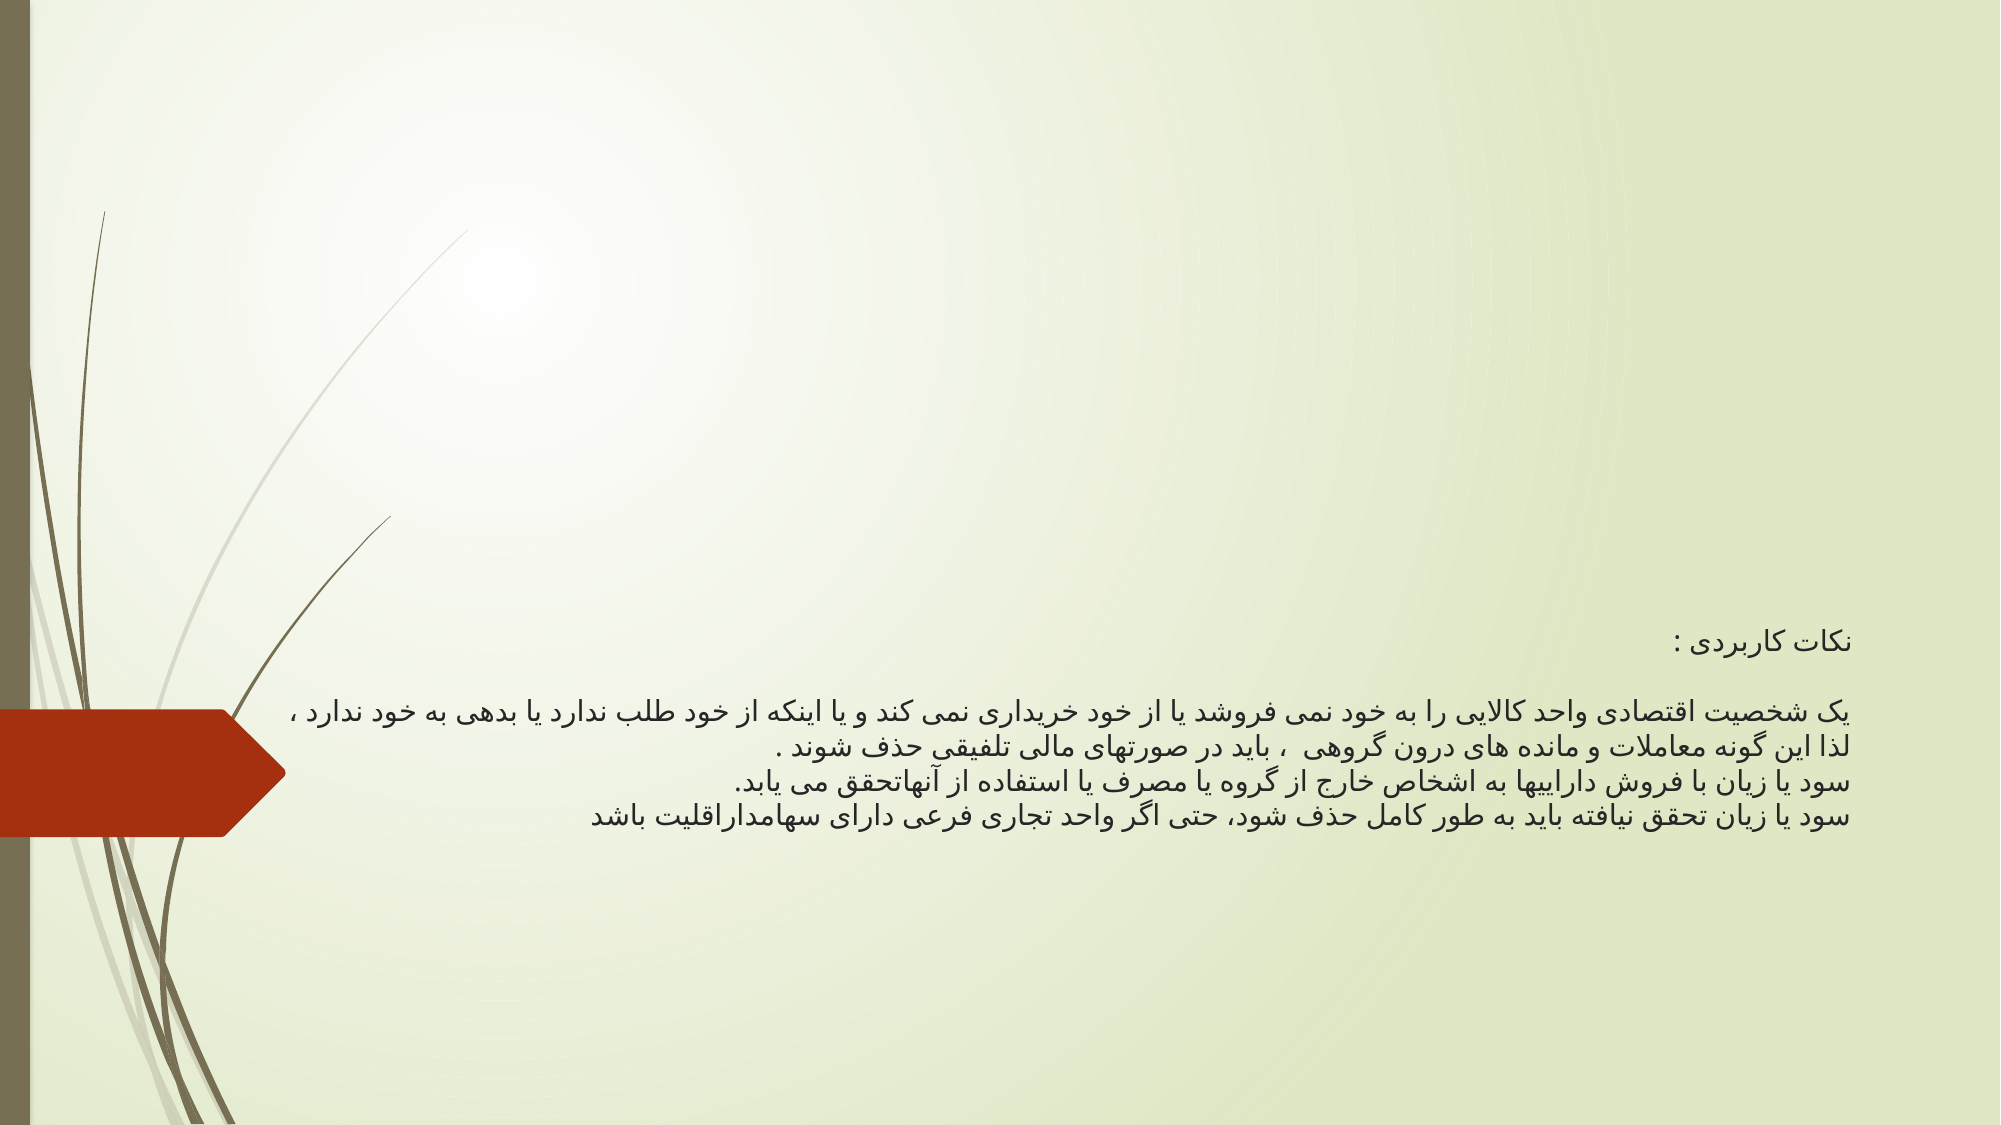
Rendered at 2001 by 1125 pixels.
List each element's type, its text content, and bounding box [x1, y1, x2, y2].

title نکات کاربردی : یک شخصیت اقتصادی واحد کالایی را به خود نمی فروشد یا از خود خریداری نمی کند و یا اینکه از خود طلب ندارد یا بدهی به خود ندارد ، لذا این گونه معاملات و مانده های درون گروهی ، باید در صورتهای مالی تلفیقی حذف شوند . سود یا زیان با فروش داراییها به اشخاص خارج از گروه یا مصرف یا استفاده از آنهاتحقق می یابد. سود یا زیان تحقق نیافته باید به طور کامل حذف شود، حتی اگر واحد تجاری فرعی دارای سهامداراقلیت باشد [253, 89, 1868, 840]
text_box [362, 691, 1825, 963]
